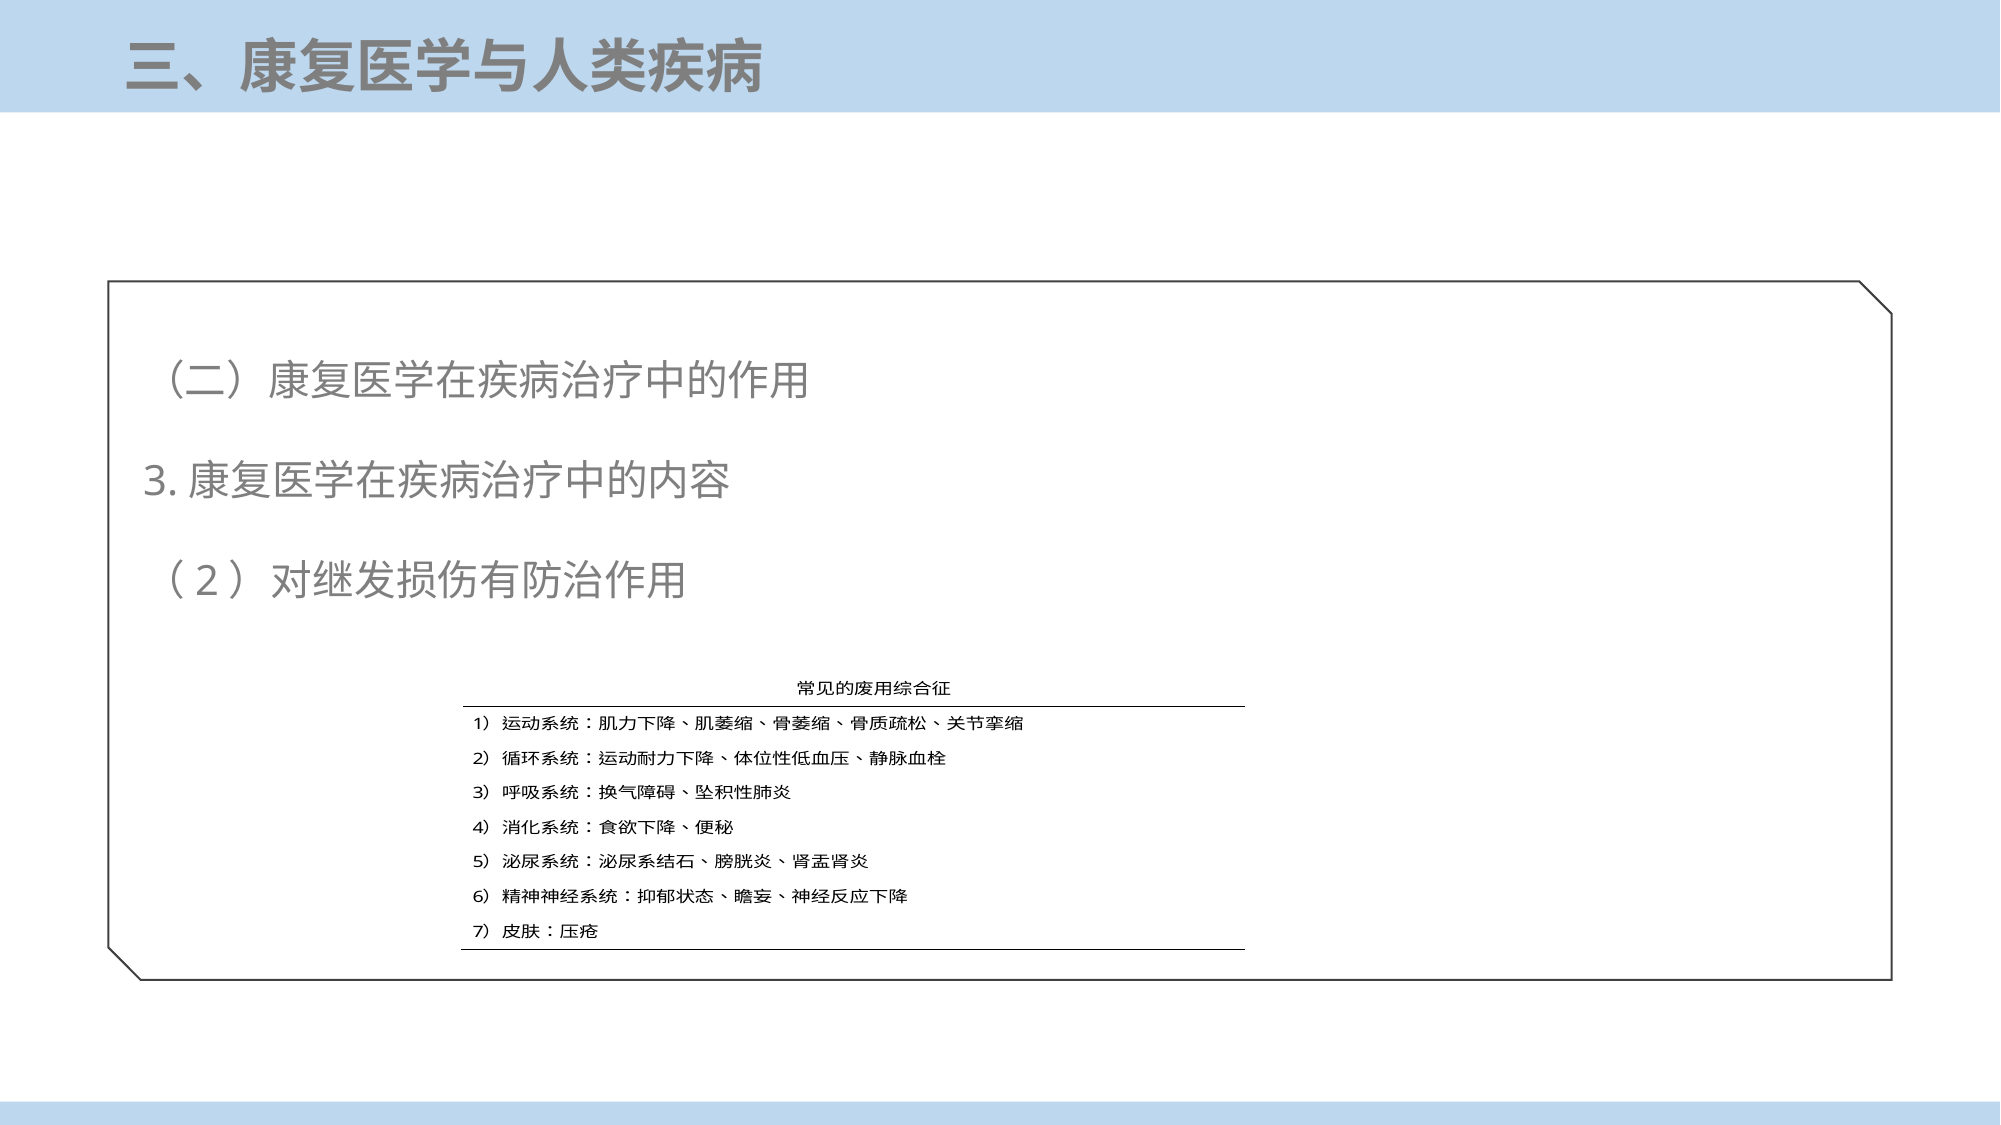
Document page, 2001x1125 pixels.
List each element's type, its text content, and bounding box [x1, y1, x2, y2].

text_box （二）康复医学在疾病治疗中的作用 3.康复医学在疾病治疗中的内容 （2）对继发损伤有防治作用 [128, 295, 1805, 611]
picture [461, 671, 1252, 973]
text_box [107, 280, 1893, 981]
text_box [128, 600, 1833, 736]
text_box 三、康复医学与人类疾病 [108, 21, 1105, 176]
